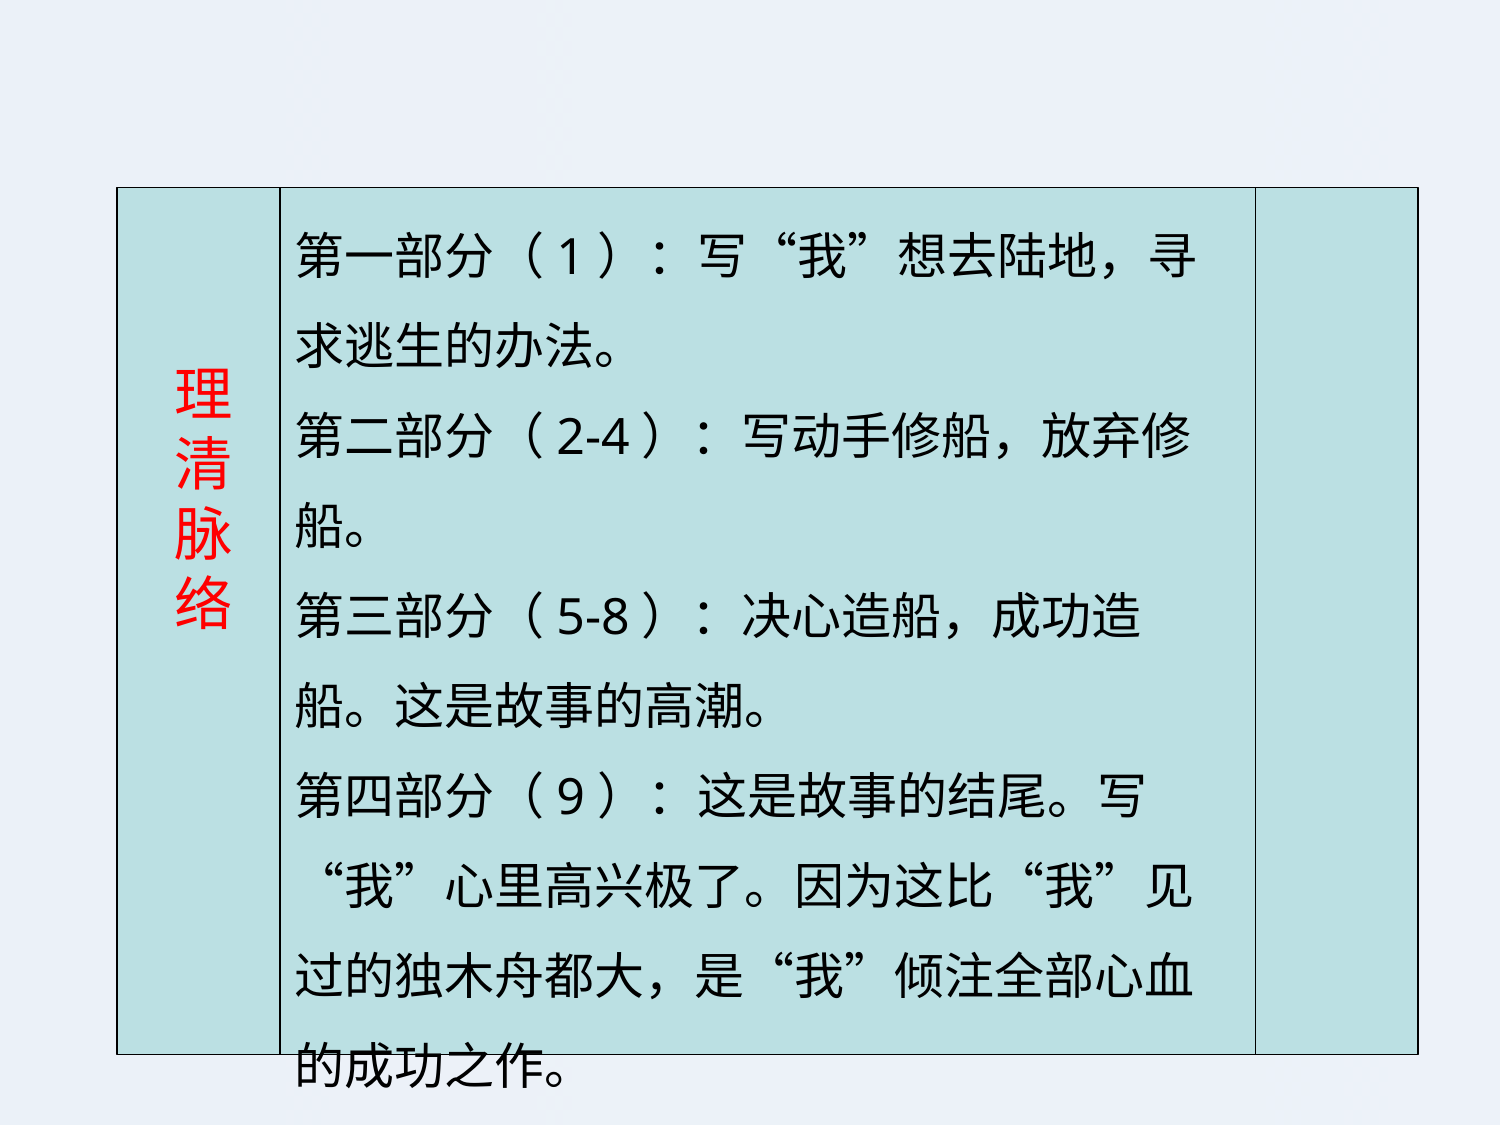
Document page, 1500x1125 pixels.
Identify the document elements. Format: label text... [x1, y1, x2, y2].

text_box 理 清 脉 络 [159, 350, 290, 715]
text_box 第一部分（1）：写“我”想去陆地，寻求逃生的办法。 第二部分（2-4）：写动手修船，放弃修船。 第三部分（5-8）：决心造船，成功造船。这是故事的高潮。 第四部分（9）：这是故事的结尾。写“我”心里高兴极了。因为这比“我”见过的独木舟都大，是“我”倾注全部心血的成功之作。 [117, 187, 1418, 1055]
picture [0, 0, 1500, 1125]
